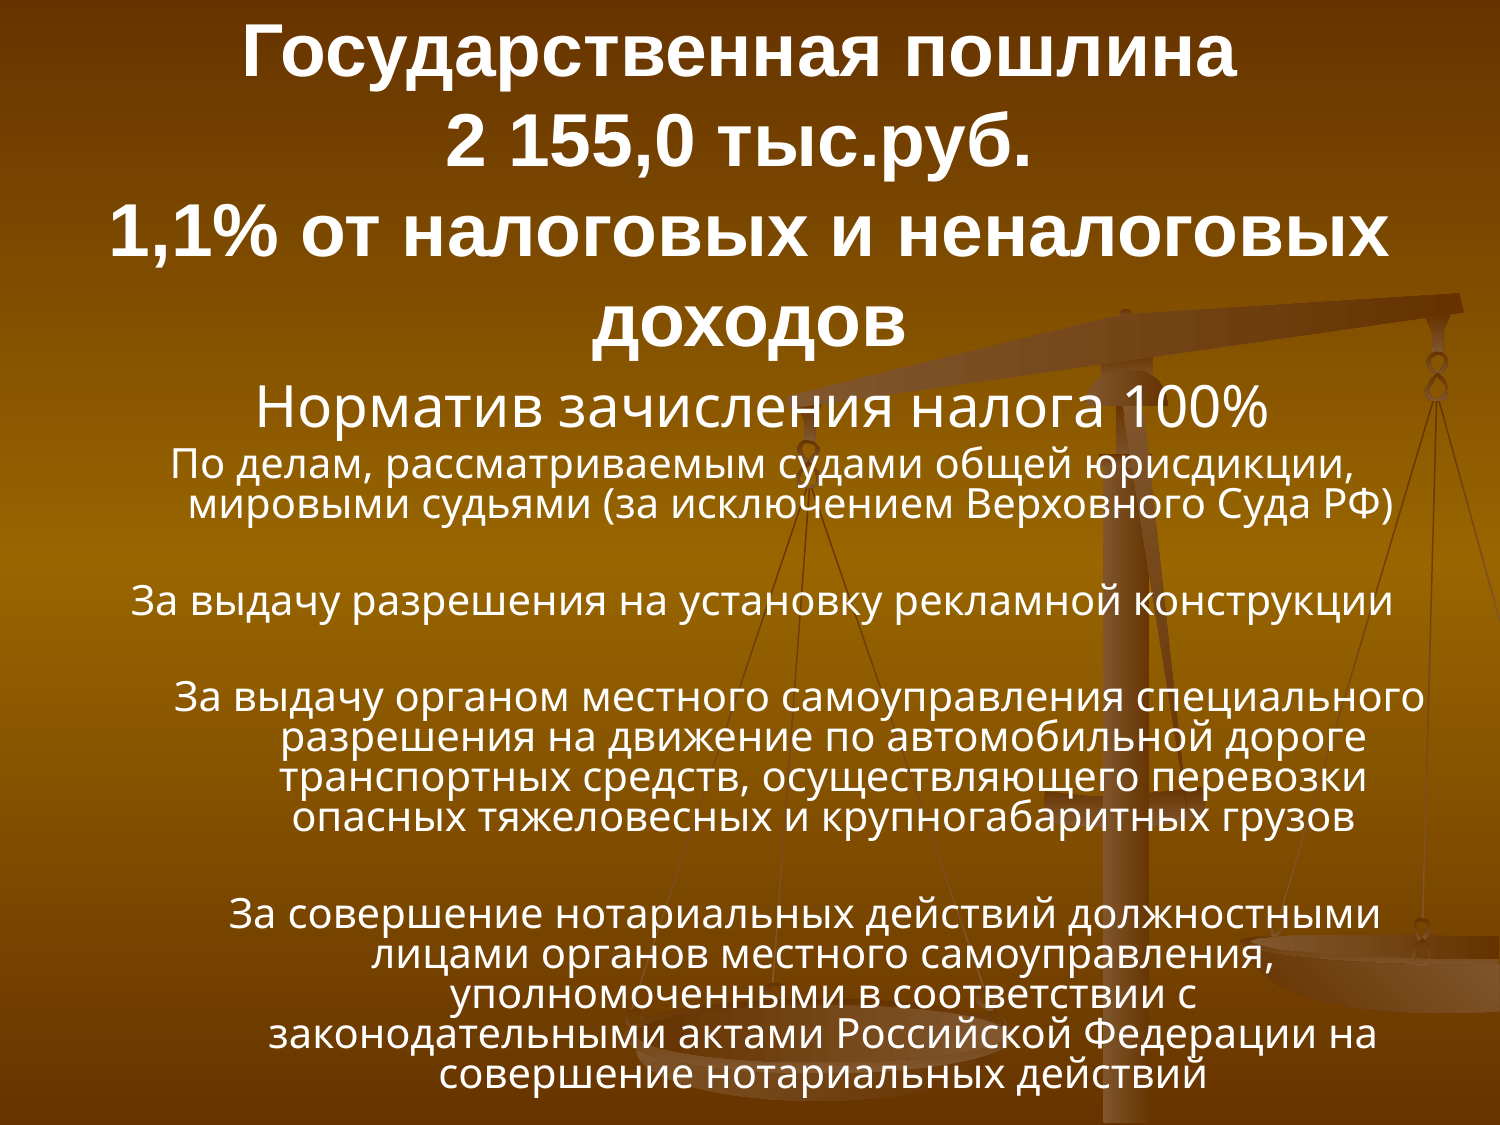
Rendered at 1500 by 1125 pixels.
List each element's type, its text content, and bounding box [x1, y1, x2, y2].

list Норматив зачисления налога 100% По делам, рассматриваемым судами общей юрисдикции, мировыми судьями (за исключением Верховного Суда РФ) За выдачу разрешения на установку рекламной конструкции За выдачу органом местного самоуправления специального разрешения на движение по автомобильной дороге транспортных средств, осуществляющего перевозки опасных тяжеловесных и крупногабаритных грузов За совершение нотариальных действий должностными лицами органов местного самоуправления, уполномоченными в соответствии с законодательными актами Российской Федерации на совершение нотариальных действий [74, 374, 1451, 1125]
title Государственная пошлина 2 155,0 тыс.руб. 1,1% от налоговых и неналоговых доходов [0, 0, 1500, 363]
